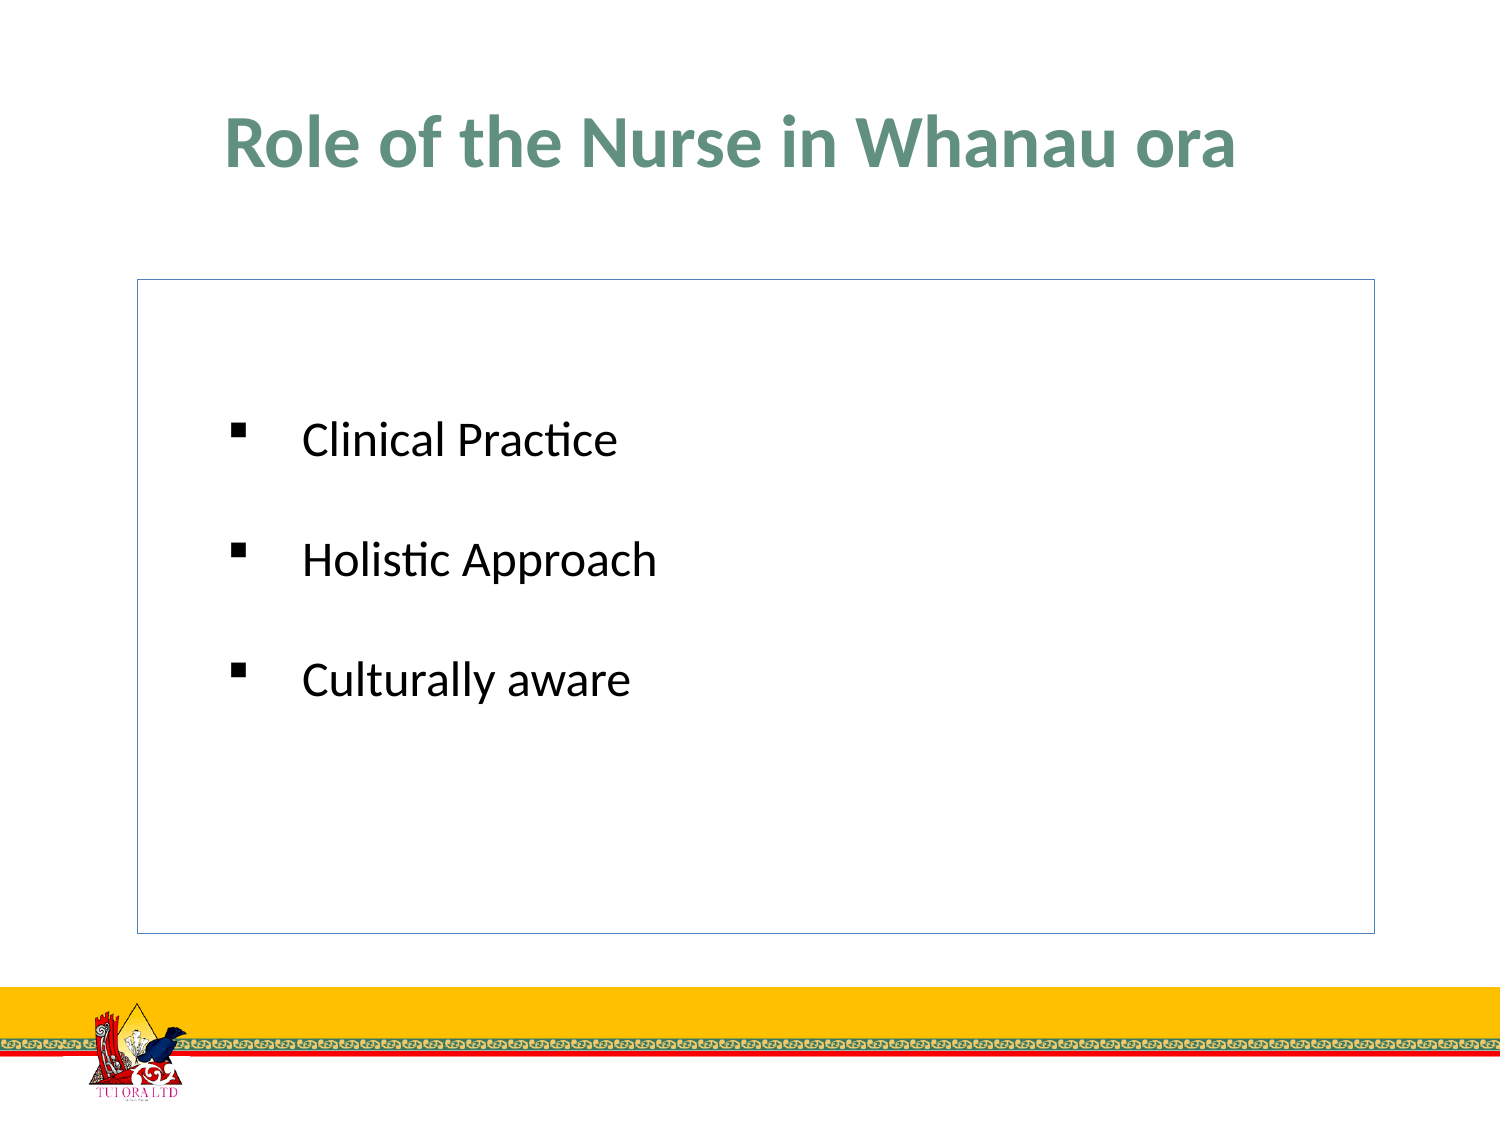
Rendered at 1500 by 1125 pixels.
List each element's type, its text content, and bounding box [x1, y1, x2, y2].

text_box Clinical Practice Holistic Approach Culturally aware [137, 279, 1375, 934]
text_box [137, 79, 1248, 274]
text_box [0, 987, 1500, 1105]
text_box Role of the Nurse in Whanau ora [200, 85, 1280, 190]
